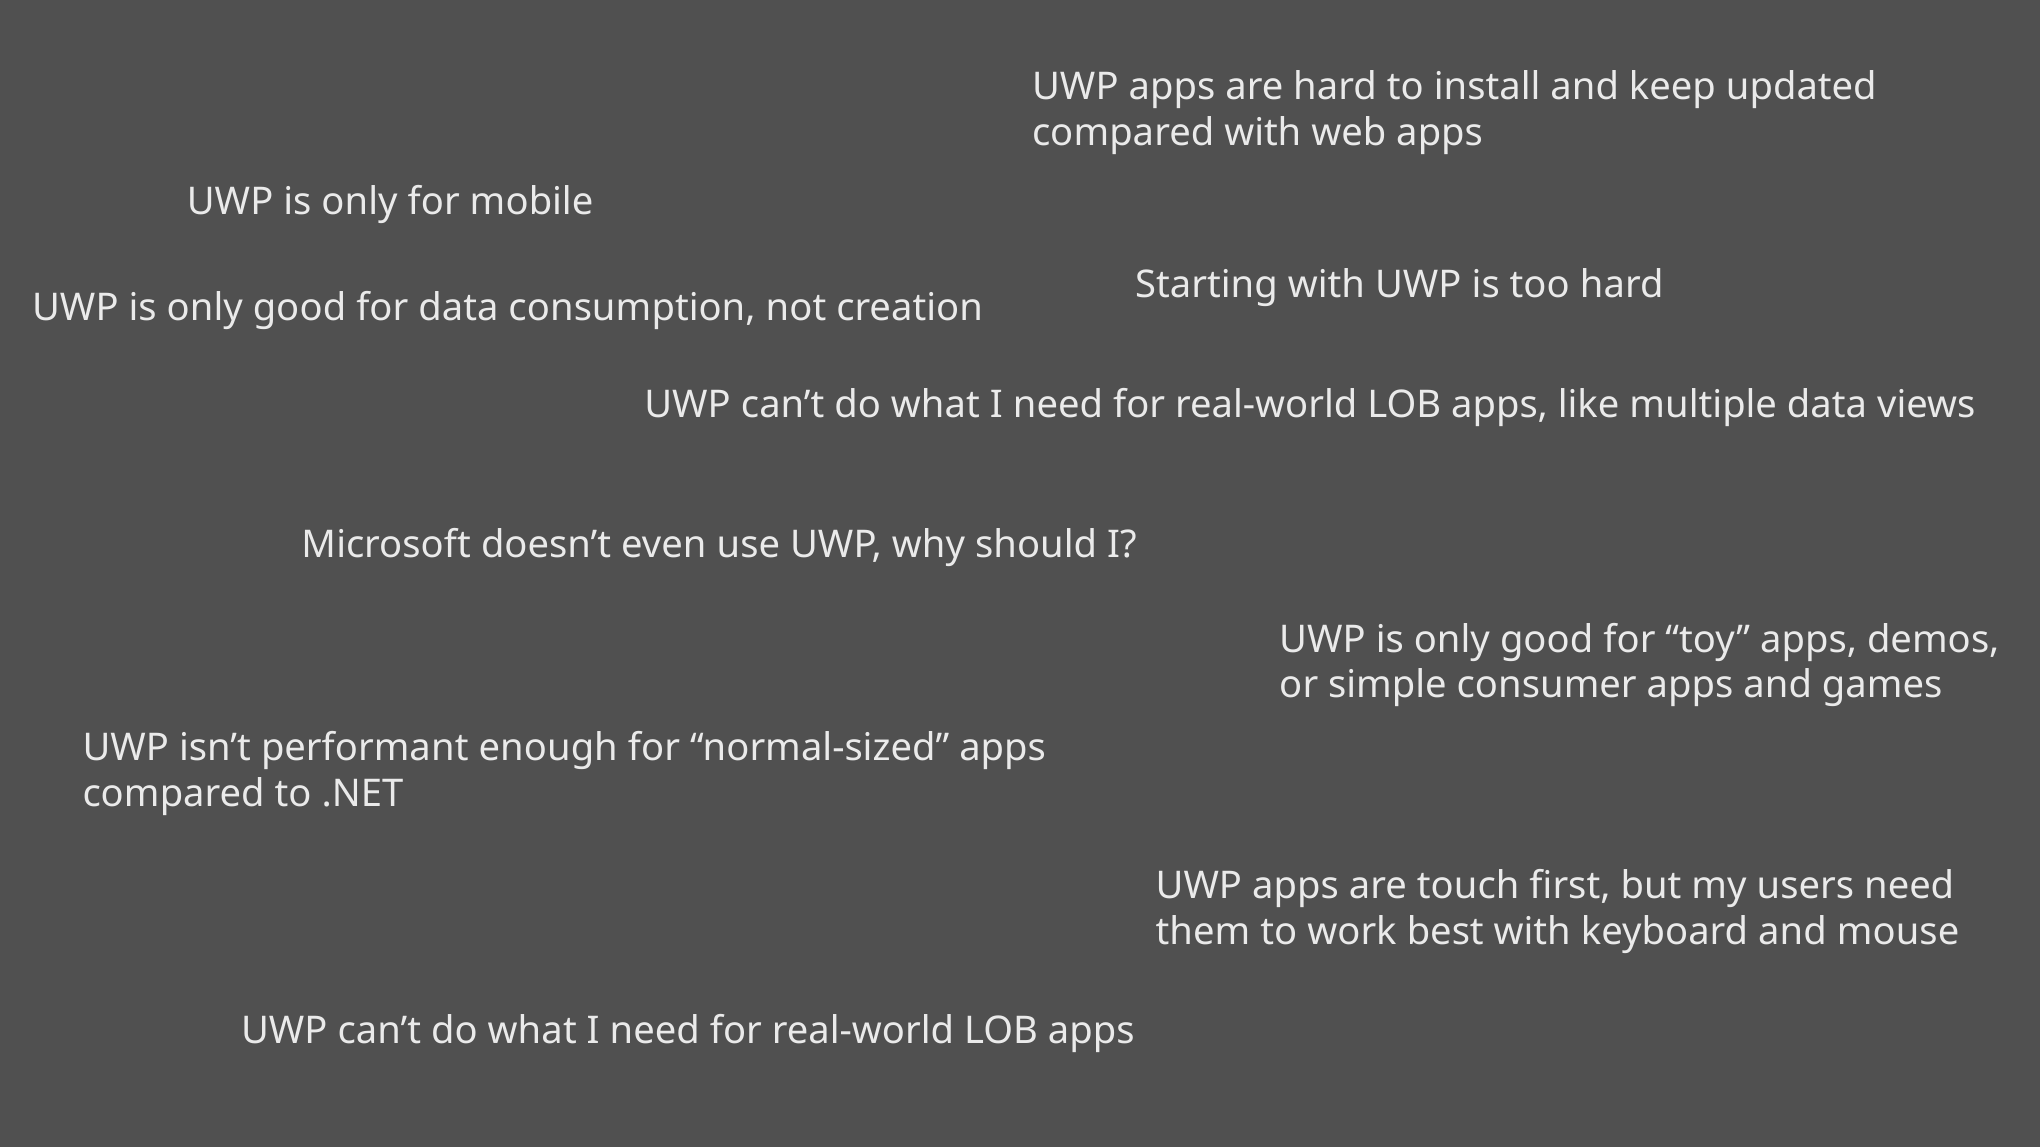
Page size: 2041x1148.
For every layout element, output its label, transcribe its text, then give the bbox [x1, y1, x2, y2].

text_box UWP isn’t performant enough for “normal-sized” apps compared to .NET [67, 714, 1062, 821]
text_box Microsoft doesn’t even use UWP, why should I? [286, 512, 1152, 573]
text_box UWP can’t do what I need for real-world LOB apps [226, 998, 1151, 1059]
text_box UWP apps are hard to install and keep updated compared with web apps [1017, 53, 1893, 161]
text_box UWP is only good for data consumption, not creation [17, 274, 999, 336]
text_box UWP is only for mobile [172, 169, 609, 230]
text_box UWP can’t do what I need for real-world LOB apps, like multiple data views [629, 371, 1992, 433]
text_box UWP is only good for “toy” apps, demos, or simple consumer apps and games [1264, 606, 2025, 713]
text_box Starting with UWP is too hard [1120, 251, 1679, 313]
text_box UWP apps are touch first, but my users need them to work best with keyboard and mouse [1140, 853, 1980, 960]
